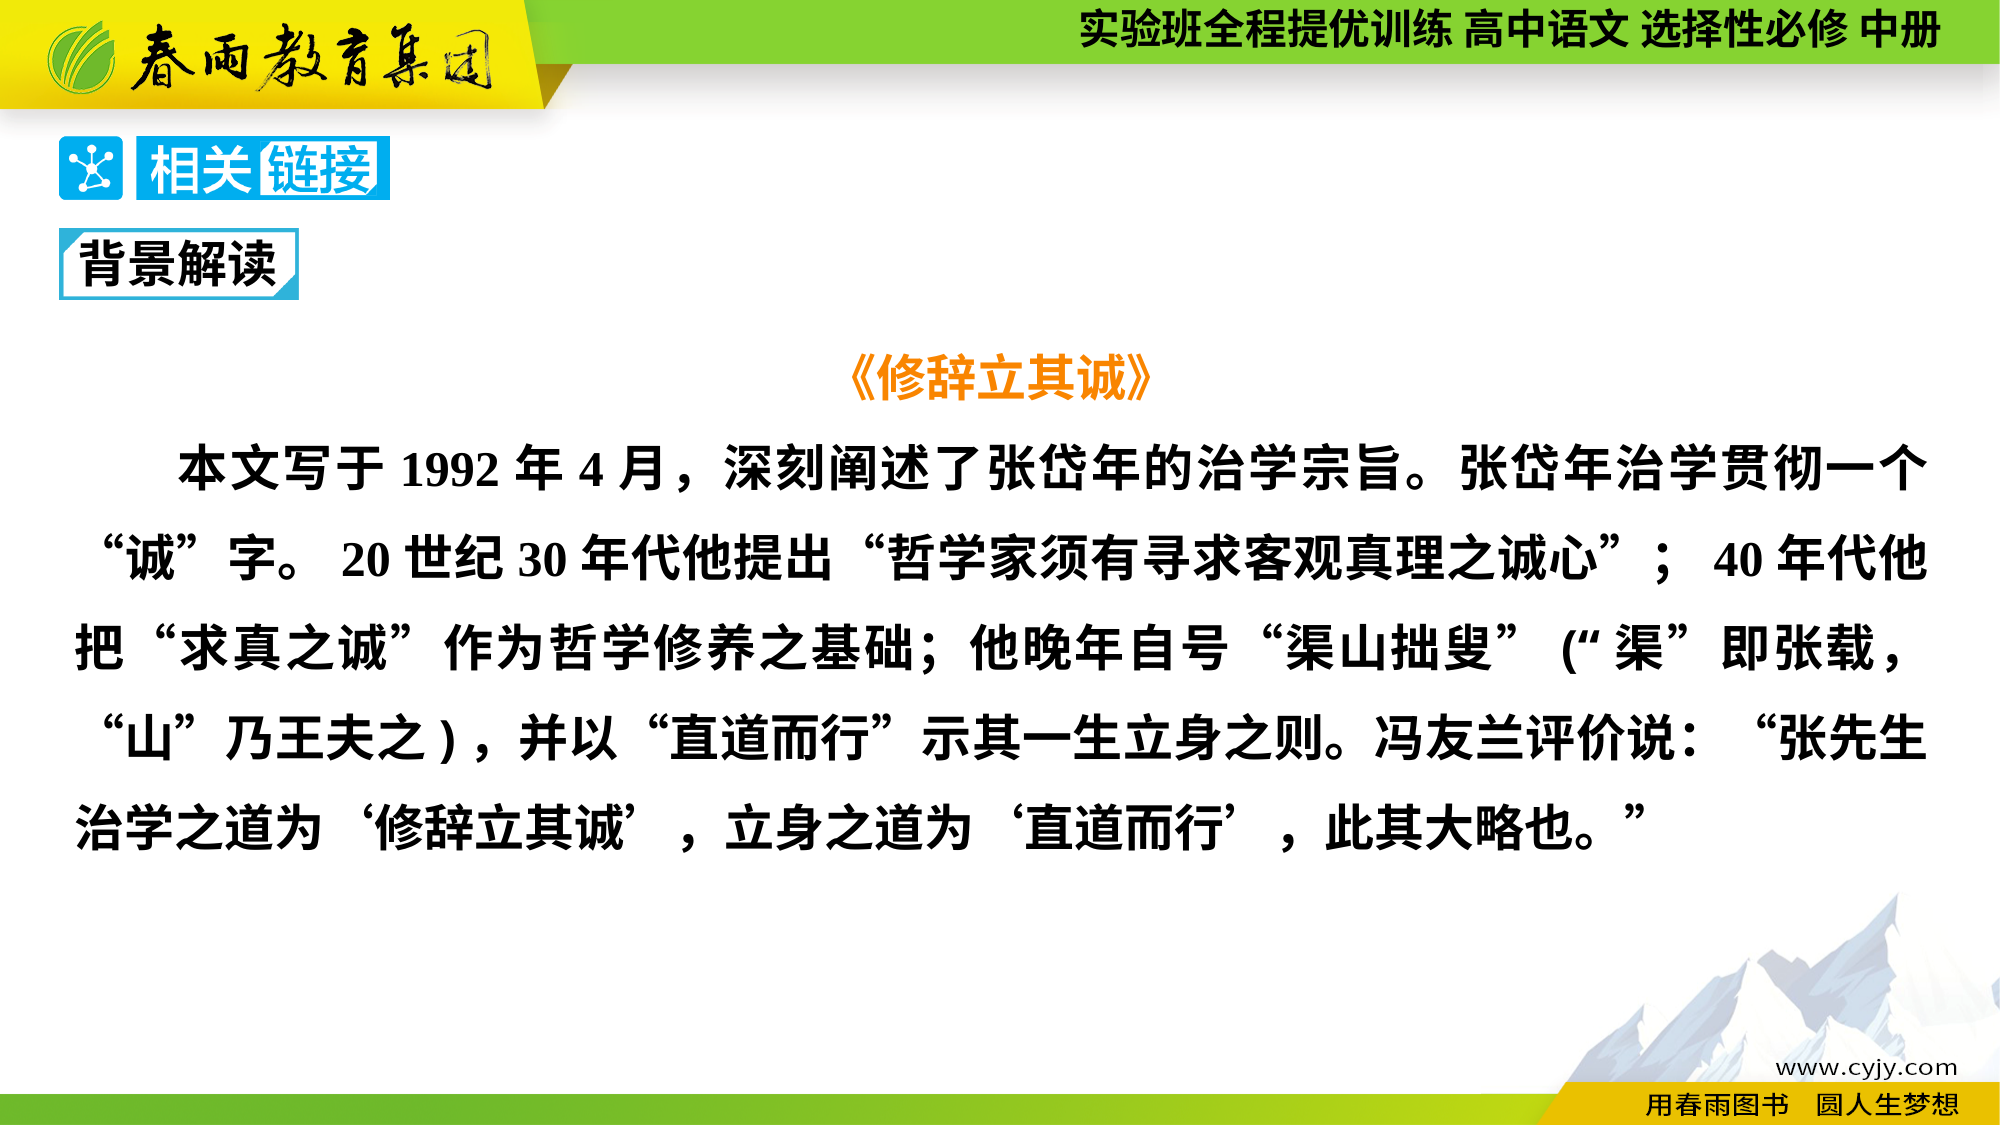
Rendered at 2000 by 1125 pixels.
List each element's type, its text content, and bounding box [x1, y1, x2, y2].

picture [0, 0, 2000, 1125]
list 《修辞立其诚》 本文写于1992年4月，深刻阐述了张岱年的治学宗旨。张岱年治学贯彻一个“诚”字。20世纪30年代他提出“哲学家须有寻求客观真理之诚心”；40年代他把“求真之诚”作为哲学修养之基础；他晚年自号“渠山拙叟”(“渠”即张载，“山”乃王夫之)，并以“直道而行”示其一生立身之则。冯友兰评价说：“张先生治学之道为‘修辞立其诚’，立身之道为‘直道而行’，此其大略也。” [59, 308, 1944, 858]
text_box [58, 225, 299, 302]
